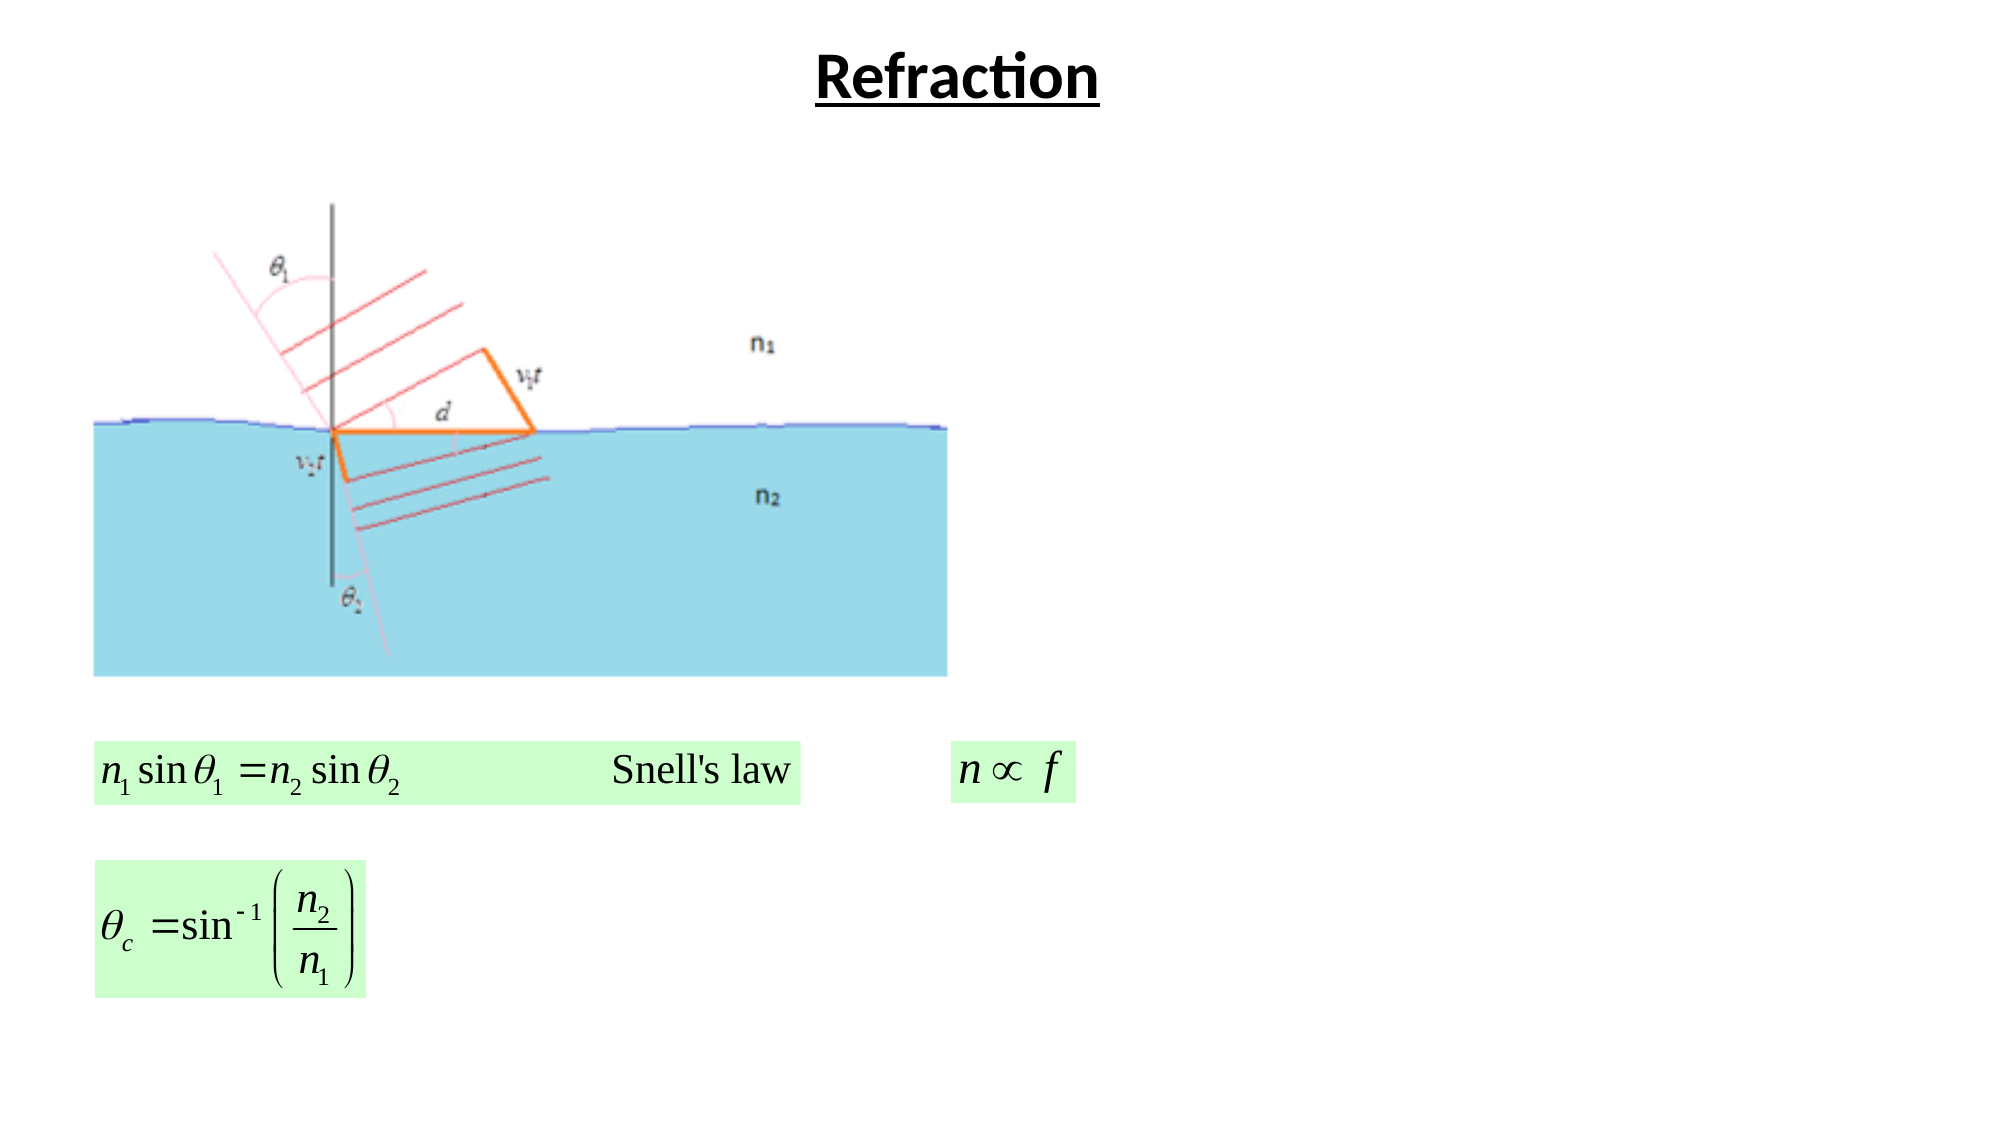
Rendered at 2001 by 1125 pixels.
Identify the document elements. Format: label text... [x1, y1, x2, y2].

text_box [94, 741, 801, 806]
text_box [94, 860, 367, 998]
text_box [950, 741, 1077, 803]
picture [74, 175, 965, 687]
text_box Refraction [800, 24, 1152, 119]
